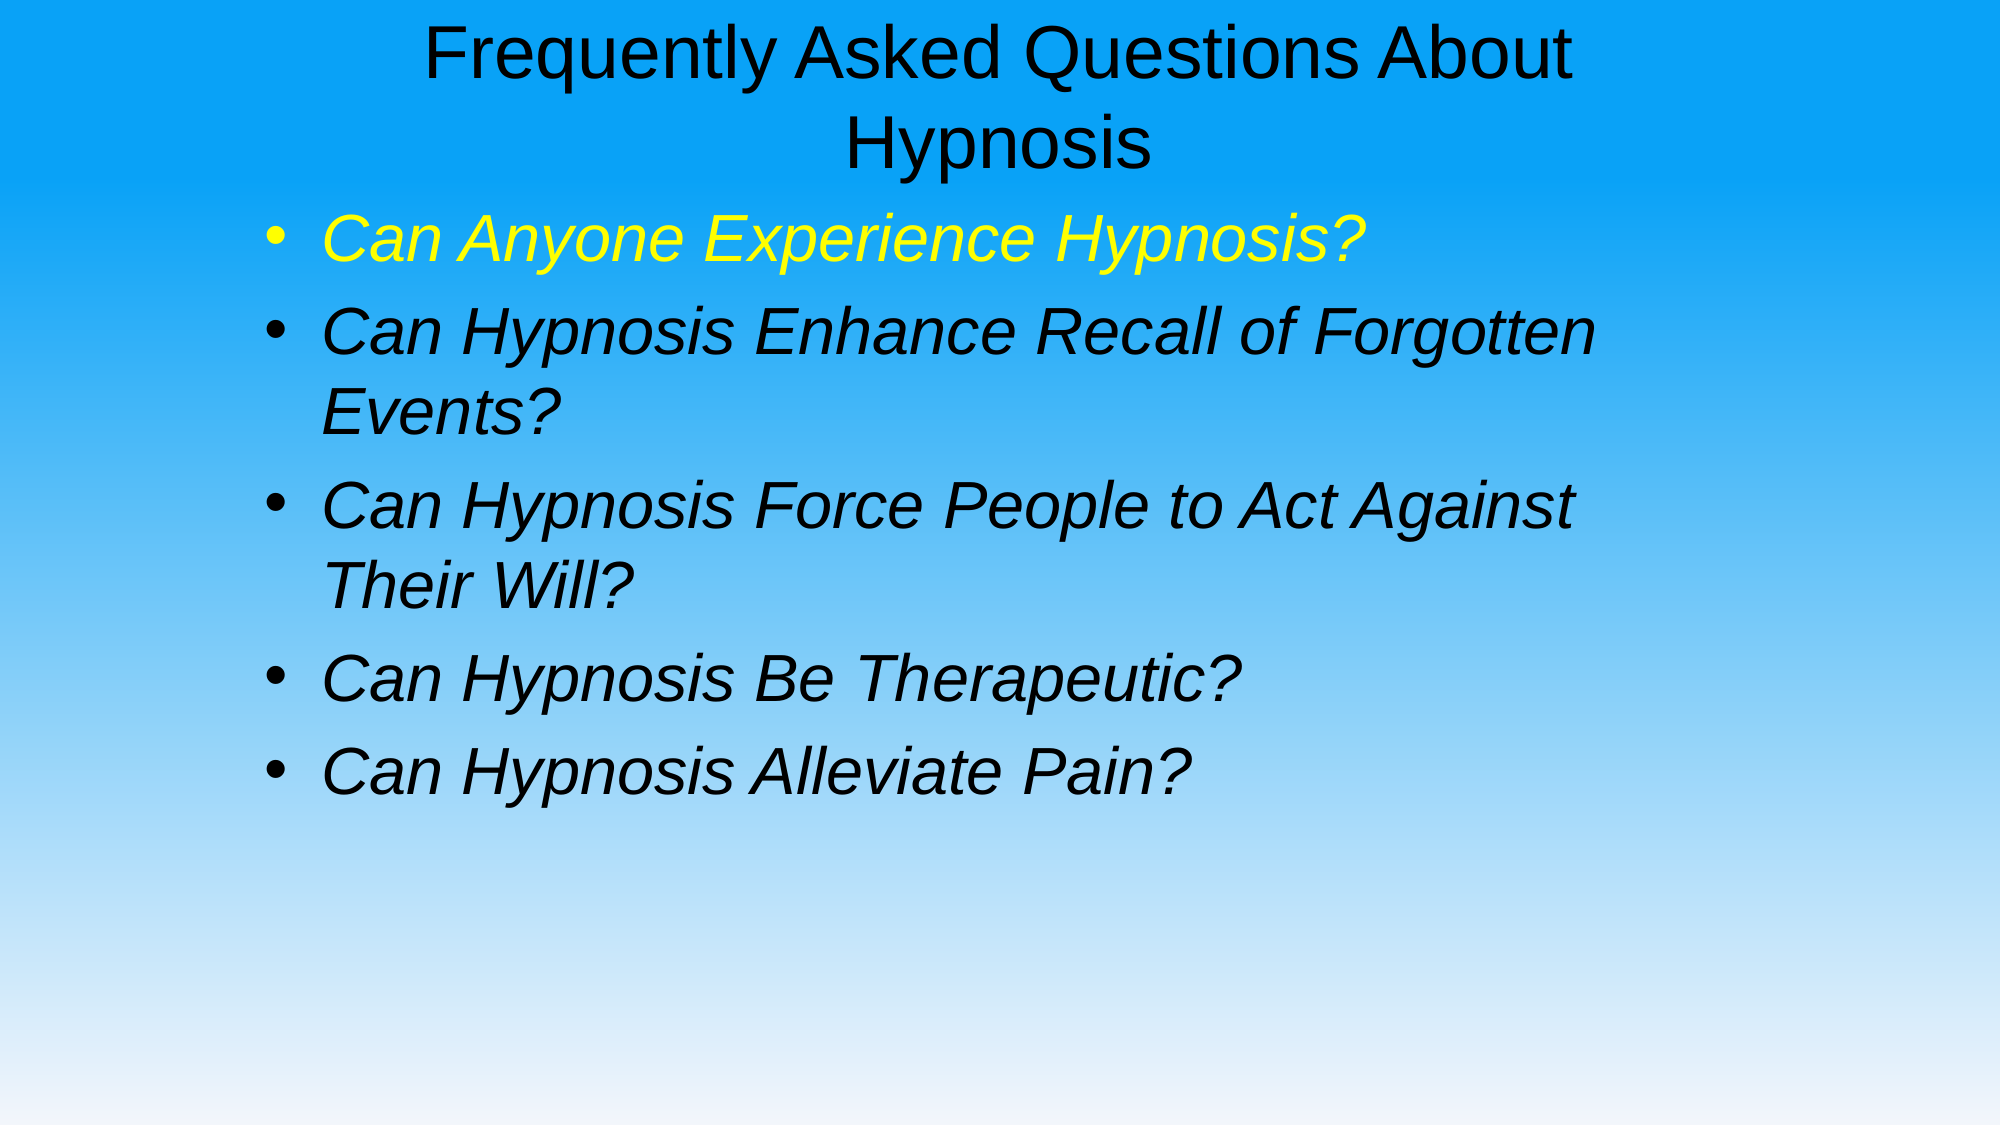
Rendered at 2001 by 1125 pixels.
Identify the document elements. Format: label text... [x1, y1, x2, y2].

title Frequently Asked Questions About Hypnosis [248, 0, 1749, 168]
text_box Can Anyone Experience Hypnosis? Can Hypnosis Enhance Recall of Forgotten Events? Can Hypnosis Force People to Act Against Their Will? Can Hypnosis Be Therapeutic? Can Hypnosis Alleviate Pain? [249, 187, 1750, 930]
